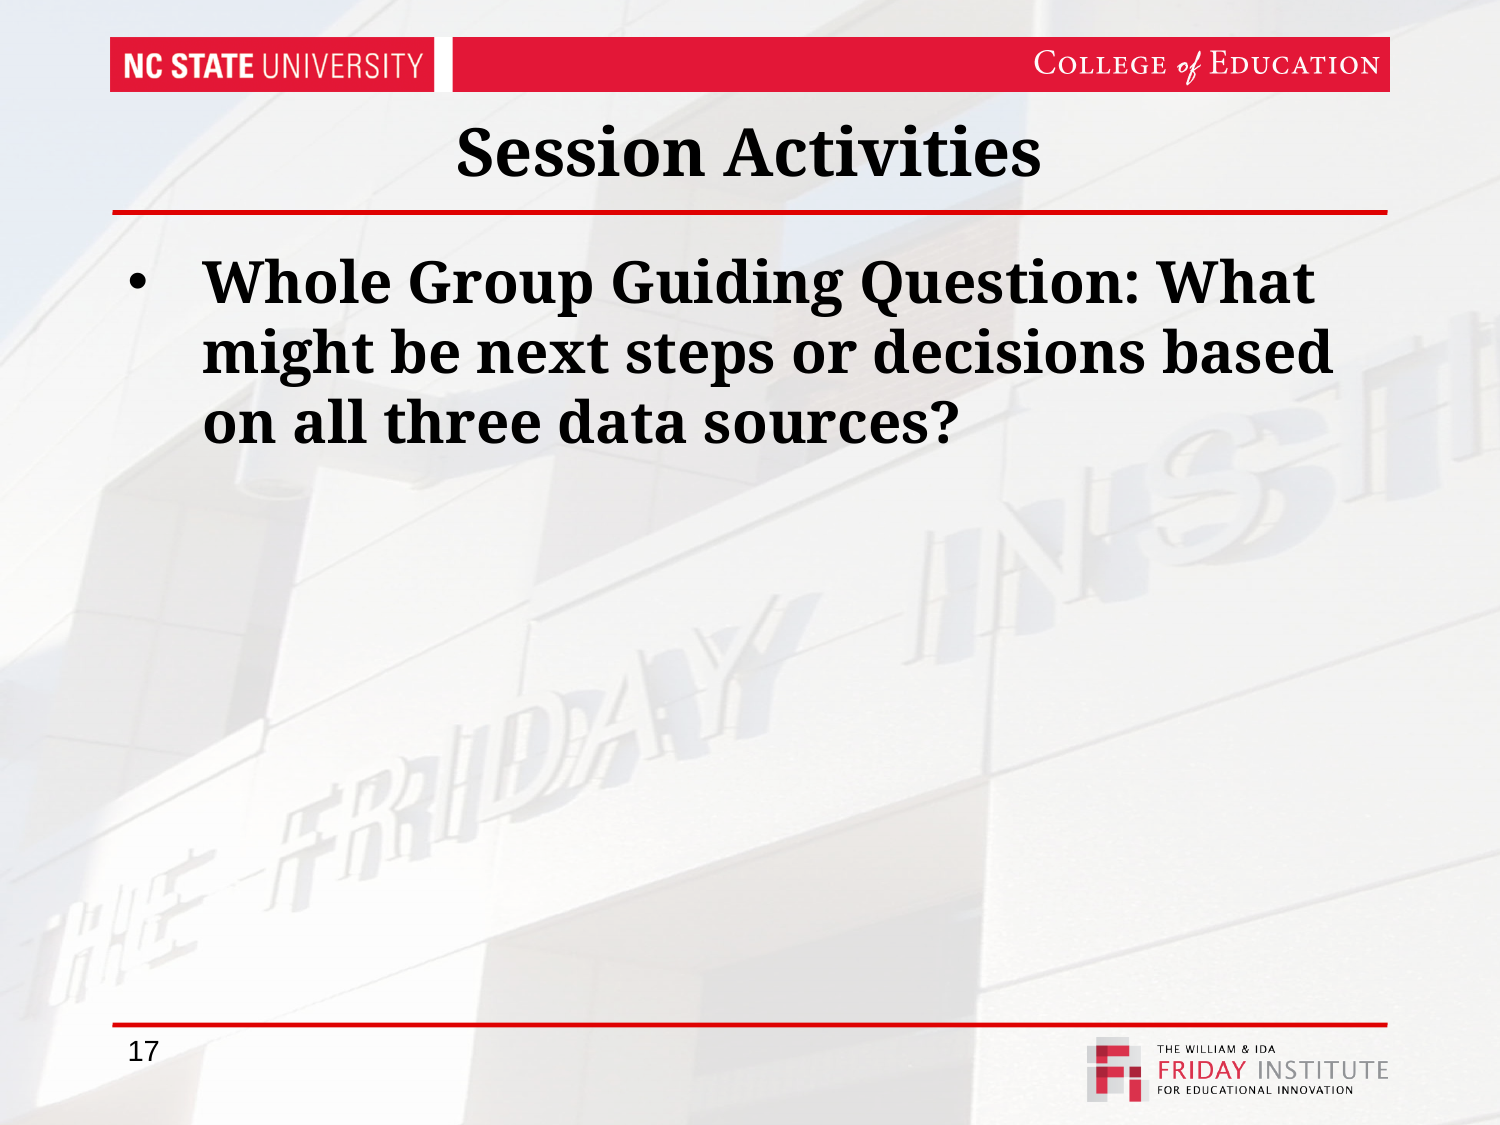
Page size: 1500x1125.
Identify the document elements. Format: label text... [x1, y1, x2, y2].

picture [1087, 1037, 1388, 1102]
title Session Activities [112, 87, 1388, 213]
slide_number 17 [112, 1024, 326, 1101]
list Whole Group Guiding Question: What might be next steps or decisions based on all three data sources? [112, 237, 1388, 1001]
picture [110, 37, 1390, 92]
